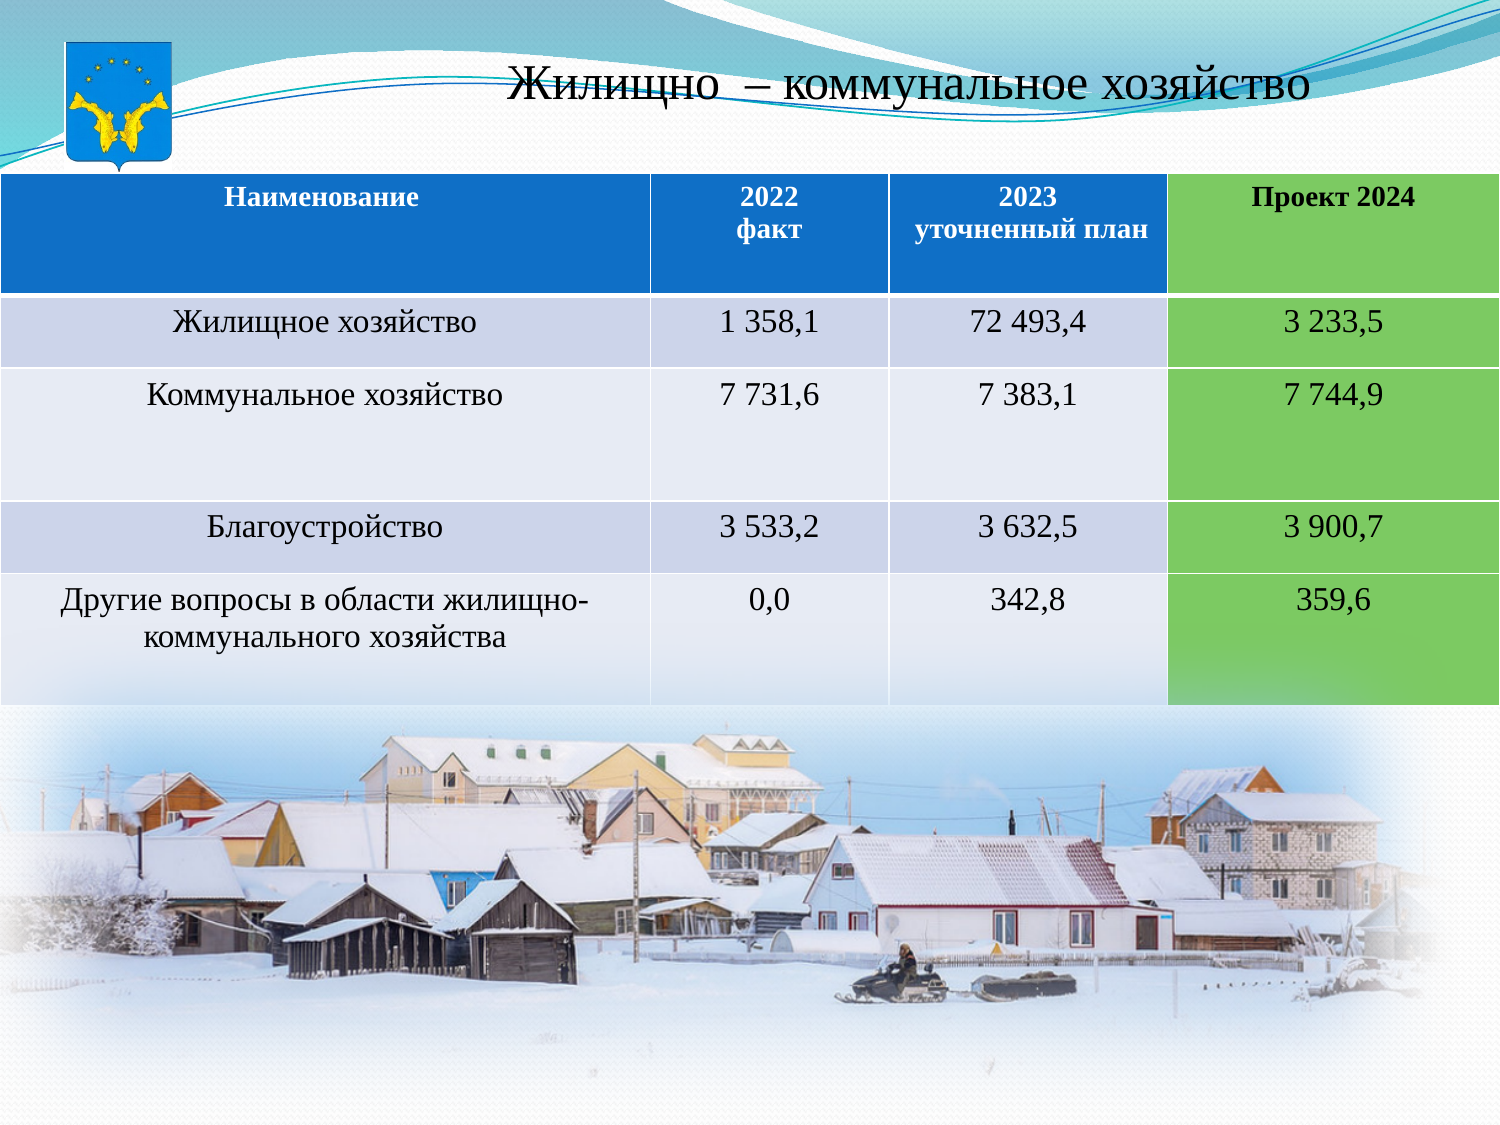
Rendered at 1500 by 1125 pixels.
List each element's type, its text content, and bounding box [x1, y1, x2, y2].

table_cell 72 493,4 [890, 298, 1167, 367]
table_cell 0,0 [651, 574, 888, 621]
table_cell 53,1 [61, 174, 174, 182]
table_header Наименование [1, 174, 650, 293]
table_cell 3 632,5 [890, 502, 1167, 573]
picture [64, 42, 172, 173]
text_box Жилищно – коммунальное хозяйство [371, 42, 1447, 118]
table_cell 3 533,2 [651, 502, 888, 573]
table_cell 3 233,5 [1168, 298, 1499, 367]
table_cell Благоустройство [1, 502, 650, 573]
table_cell 7 383,1 [890, 369, 1167, 500]
table_cell 3 900,7 [1168, 502, 1499, 573]
table_cell 7 744,9 [1168, 369, 1499, 500]
table_cell 359,6 [1168, 574, 1499, 705]
table_cell Коммунальное хозяйство [1, 369, 650, 500]
table_cell 1 358,1 [651, 298, 888, 367]
table_cell 342,8 [890, 574, 1167, 621]
picture [0, 621, 1459, 1125]
table_cell 7 731,6 [651, 369, 888, 500]
table_header Проект 2024 [1168, 174, 1499, 293]
table_cell Жилищное хозяйство [1, 298, 650, 367]
table_cell Другие вопросы в области жилищно-коммунального хозяйства [1, 574, 650, 621]
table_header 2023 уточненный план [890, 174, 1167, 293]
table_header 2022 факт [651, 174, 888, 293]
